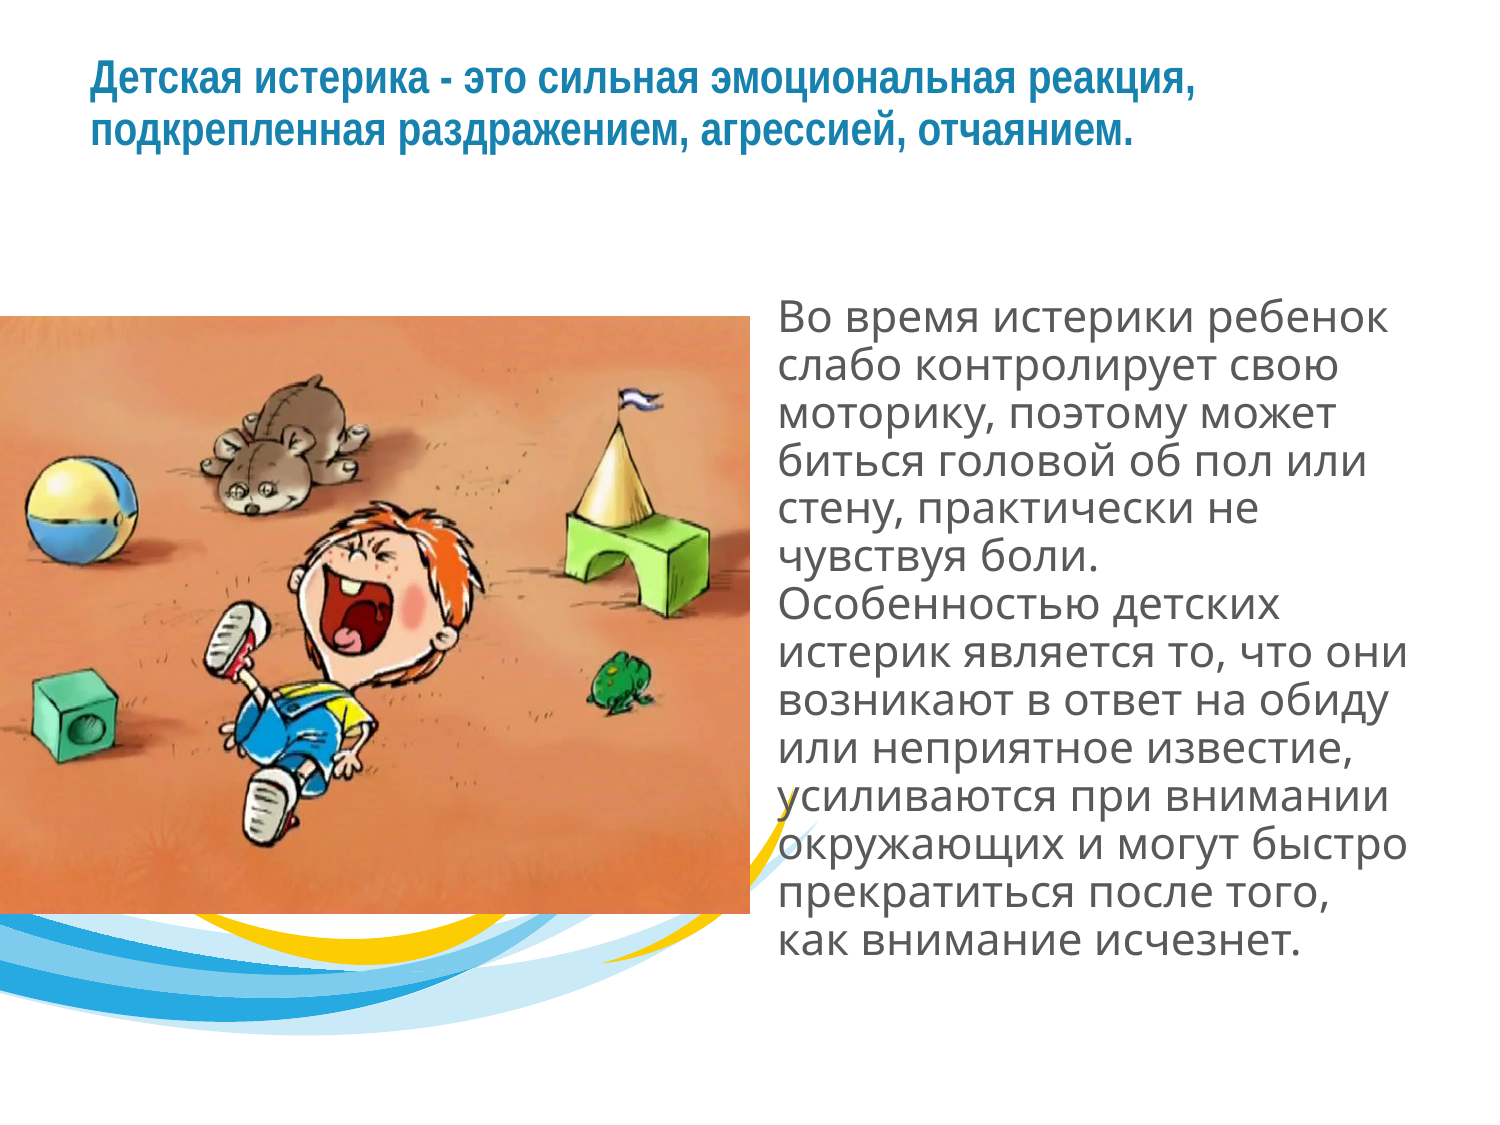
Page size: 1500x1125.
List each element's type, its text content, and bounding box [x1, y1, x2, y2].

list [0, 316, 750, 914]
list Во время истерики ребенок слабо контролирует свою моторику, поэтому может биться головой об пол или стену, практически не чувствуя боли. Особенностью детских истерик является то, что они возникают в ответ на обиду или неприятное известие, усиливаются при внимании окружающих и могут быстро прекратиться после того, как внимание исчезнет. [761, 257, 1425, 973]
title Детская истерика - это сильная эмоциональная реакция, подкрепленная раздражением, агрессией, отчаянием. [75, 45, 1425, 211]
